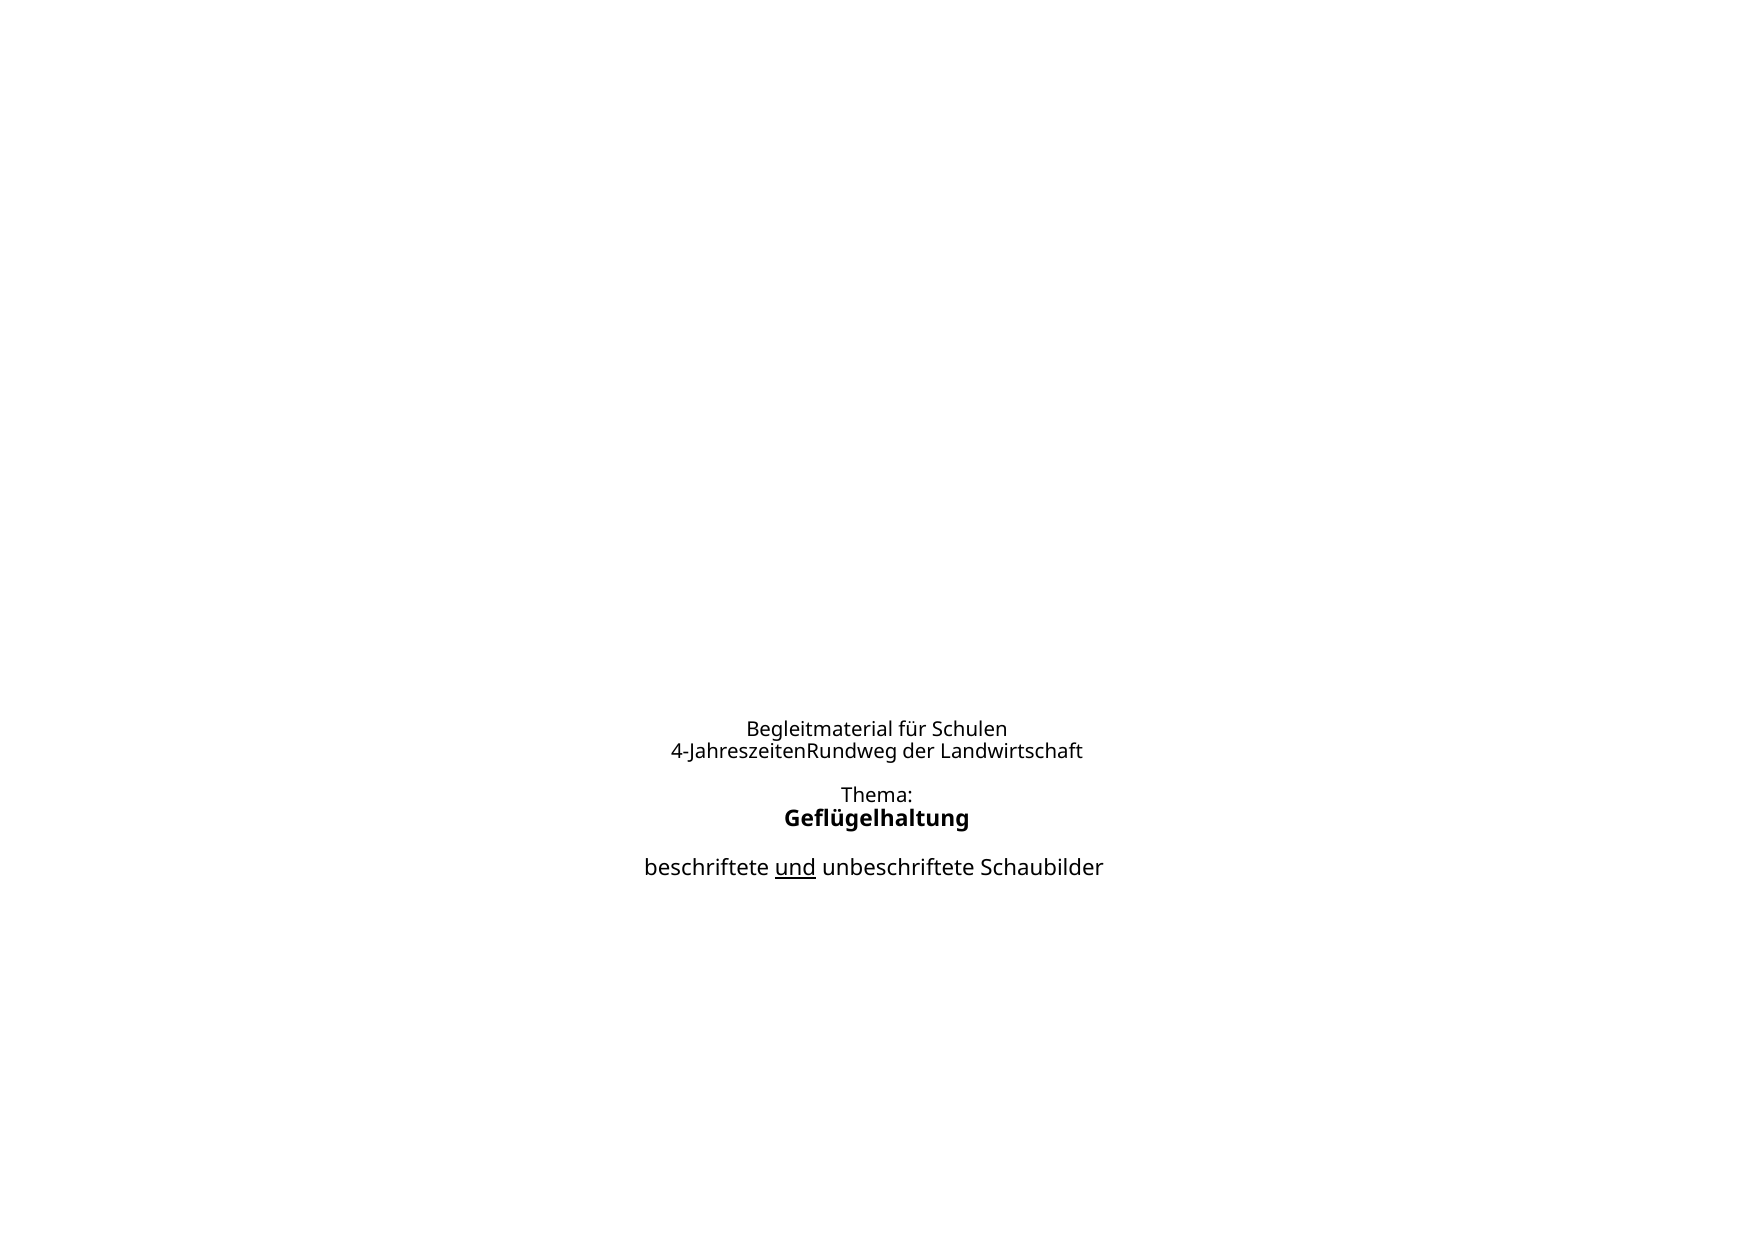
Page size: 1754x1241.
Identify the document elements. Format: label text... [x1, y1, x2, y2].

title Begleitmaterial für Schulen 4-JahreszeitenRundweg der Landwirtschaft Thema: Geflügelhaltung beschriftete und unbeschriftete Schaubilder [219, 710, 1535, 902]
